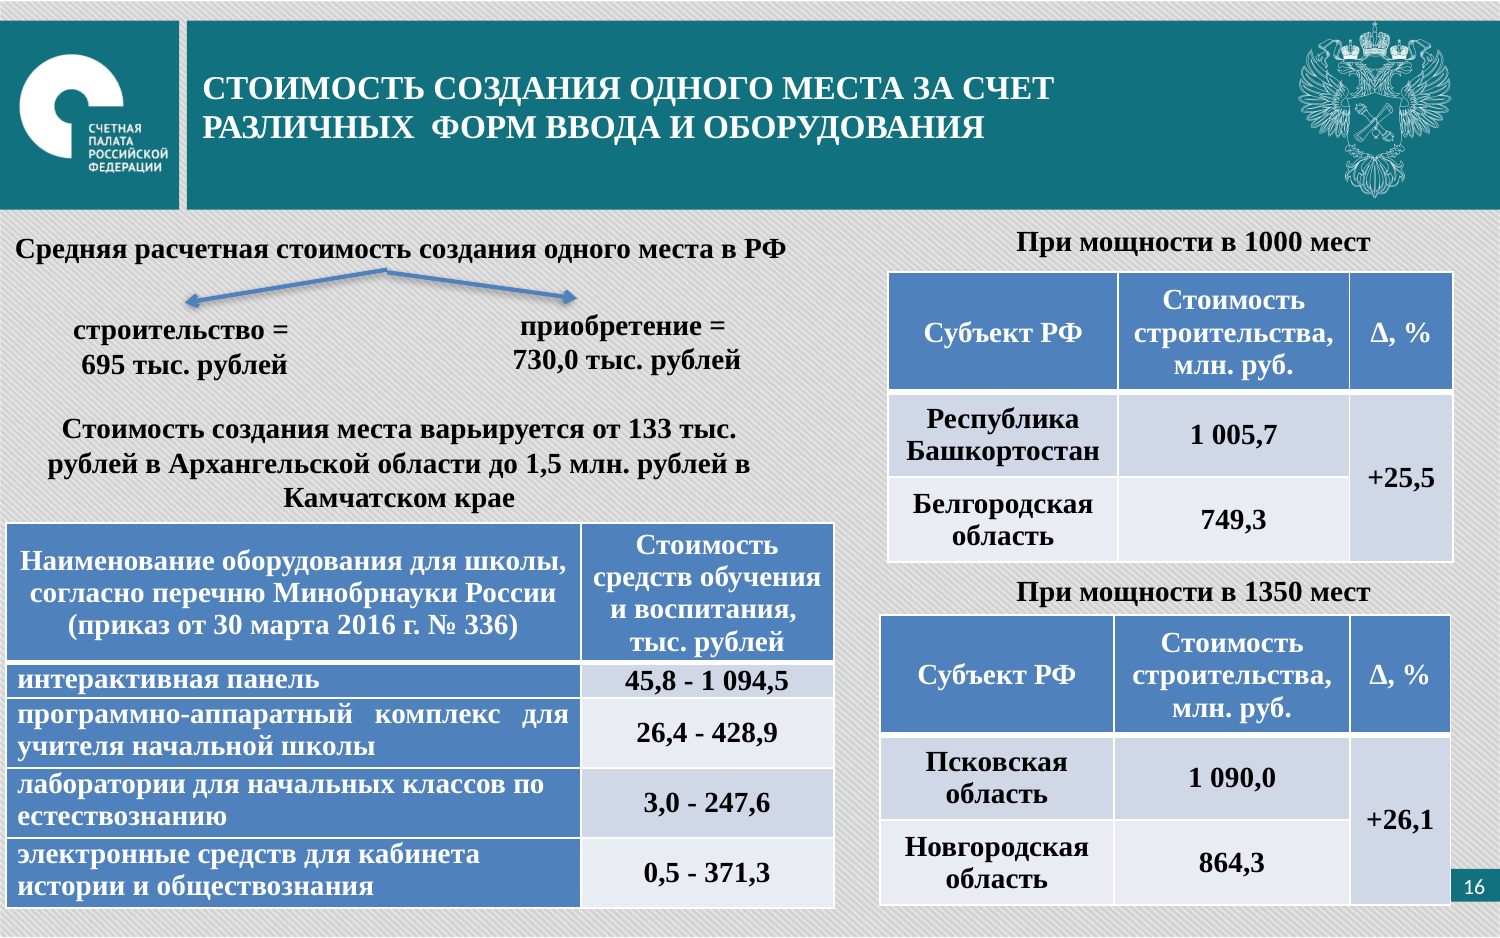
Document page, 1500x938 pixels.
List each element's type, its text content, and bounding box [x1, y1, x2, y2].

table_header ∆, % [1350, 273, 1452, 389]
table_cell Псковская область [881, 738, 1113, 819]
table_cell +25,5 [1350, 395, 1452, 561]
table_cell +26,1 [1351, 738, 1450, 904]
table_header Субъект РФ [889, 273, 1117, 389]
table_header ∆, % [1351, 616, 1450, 732]
table_cell 3,0 - 247,6 [582, 769, 833, 837]
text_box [386, 271, 578, 299]
picture [0, 1, 1500, 937]
text_box Средняя расчетная стоимость создания одного места в РФ [0, 221, 834, 272]
table_cell электронные средств для кабинета истории и обществознания [7, 839, 580, 907]
table_cell Белгородская область [889, 478, 1117, 561]
table_header Наименование оборудования для школы, согласно перечню Минобрнауки России (приказ от 30 марта 2016 г. № 336) [7, 524, 580, 660]
text_box При мощности в 1350 мест [1001, 564, 1386, 615]
table_cell Республика Башкортостан [889, 395, 1117, 476]
table_cell 749,3 [1119, 478, 1349, 561]
table_cell 45,8 - 1 094,5 [582, 665, 833, 697]
table_cell 26,4 - 428,9 [582, 699, 833, 767]
table_header Стоимость строительства, млн. руб. [1115, 616, 1349, 732]
table_cell 1 005,7 [1119, 395, 1349, 476]
table_cell 864,3 [1115, 821, 1349, 904]
table_cell 0,5 - 371,3 [582, 839, 833, 907]
table_cell Новгородская область [881, 821, 1113, 904]
text_box Стоимость создания места варьируется от 133 тыс. рублей в Архангельской области до 1,5 млн. рублей в Камчатском крае [31, 401, 768, 522]
table_header Субъект РФ [881, 616, 1113, 732]
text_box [184, 269, 388, 303]
text_box СТОИМОСТЬ СОЗДАНИЯ ОДНОГО МЕСТА ЗА СЧЕТ РАЗЛИЧНЫХ ФОРМ ВВОДА И ОБОРУДОВАНИЯ [187, 58, 1220, 153]
text_box приобретение = 730,0 тыс. рублей [465, 298, 789, 384]
table_cell 1 090,0 [1115, 738, 1349, 819]
table_header Стоимость строительства, млн. руб. [1119, 273, 1349, 389]
text_box При мощности в 1000 мест [1001, 214, 1386, 265]
table_cell интерактивная панель [7, 665, 580, 697]
table_cell программно-аппаратный комплекс для учителя начальной школы [7, 699, 580, 767]
table_header Стоимость средств обучения и воспитания, тыс. рублей [582, 524, 833, 660]
text_box строительство = 695 тыс. рублей [6, 302, 364, 388]
table_cell лаборатории для начальных классов по естествознанию [7, 769, 580, 837]
